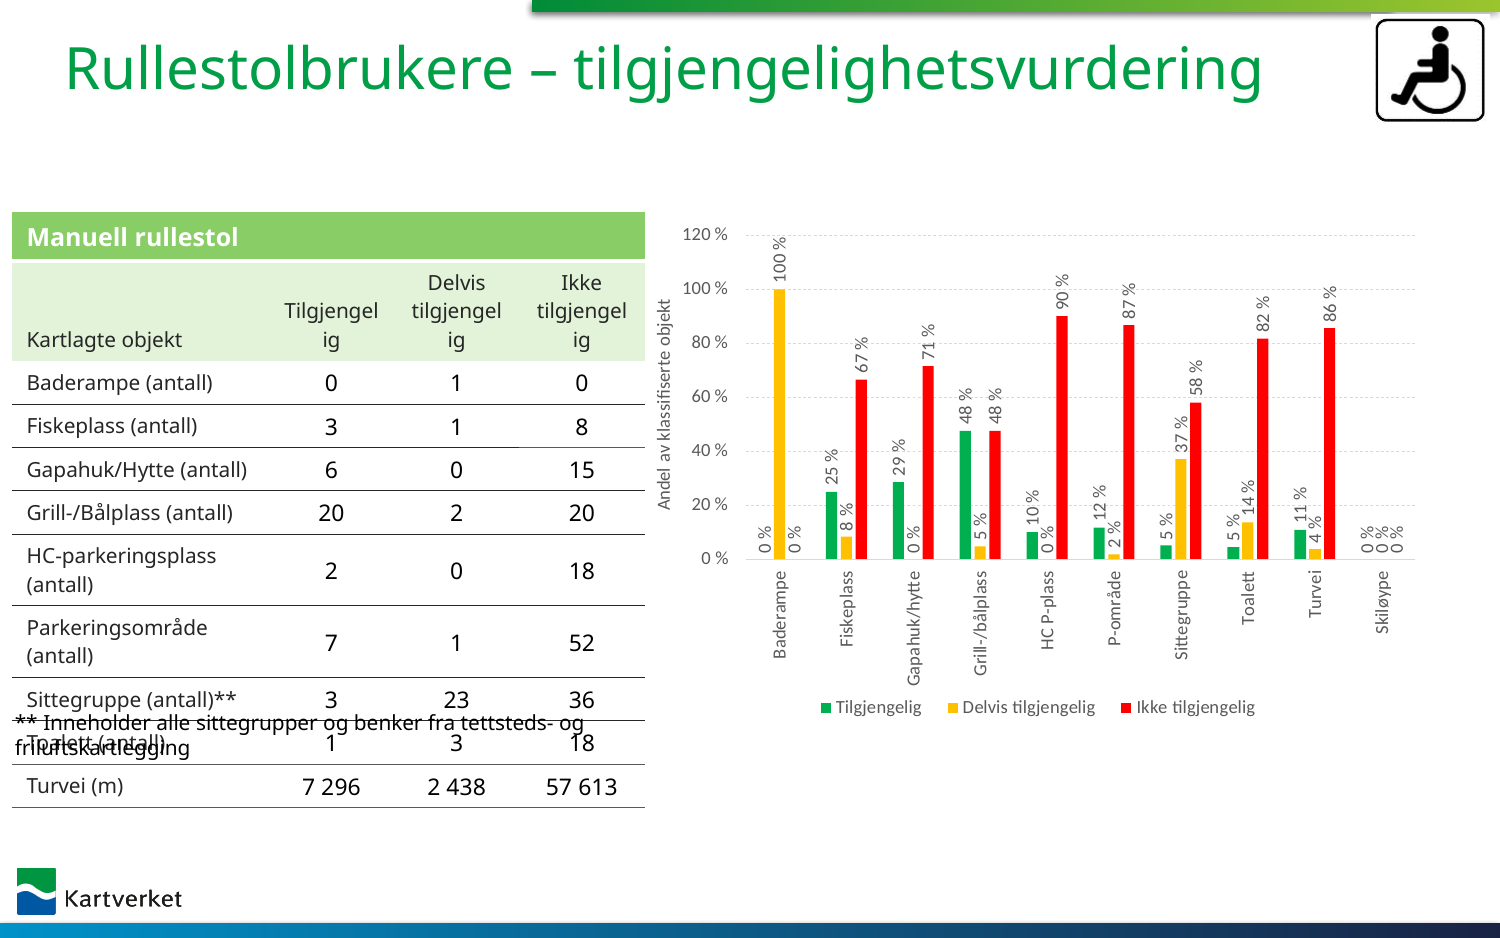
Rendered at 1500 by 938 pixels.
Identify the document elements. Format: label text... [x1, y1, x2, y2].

table_cell Fiskeplass (antall) [12, 405, 269, 447]
table_cell 0 [394, 535, 519, 605]
table_cell Turvei (m) [12, 768, 269, 807]
table_cell 7 296 [269, 768, 394, 807]
table_cell 0 [394, 448, 519, 490]
table_cell Gapahuk/Hytte (antall) [12, 448, 269, 490]
picture [643, 218, 1426, 728]
table_cell Sittegruppe (antall)** [12, 678, 269, 702]
table_cell Ikke tilgjengelig [519, 263, 638, 361]
table_cell 6 [269, 448, 394, 490]
table_cell 2 [394, 491, 519, 534]
table_cell Baderampe (antall) [12, 361, 269, 404]
table_cell 57 613 [519, 768, 645, 807]
table_cell 20 [519, 491, 638, 534]
table_cell 23 [394, 678, 519, 702]
table_cell 15 [519, 448, 638, 490]
picture [1371, 13, 1491, 127]
table_cell 36 [519, 678, 638, 702]
table_cell 2 438 [394, 768, 519, 807]
table_cell 52 [519, 606, 638, 677]
table_cell 0 [519, 361, 638, 404]
table_cell 1 [394, 405, 519, 447]
table_cell 2 [269, 535, 394, 605]
table_header Manuell rullestol [12, 212, 645, 259]
table_cell 20 [269, 491, 394, 534]
table_cell Kartlagte objekt [12, 263, 269, 361]
table_cell 1 [394, 606, 519, 677]
table_cell 3 [269, 678, 394, 702]
table_cell Delvis tilgjengelig [394, 263, 519, 361]
table_cell HC-parkeringsplass (antall) [12, 535, 269, 605]
table_cell 1 [394, 361, 519, 404]
table_cell Tilgjengelig [269, 263, 394, 361]
text_box Rullestolbrukere – tilgjengelighetsvurdering [49, 12, 1372, 109]
table_cell 3 [269, 405, 394, 447]
table_cell 18 [519, 535, 638, 605]
table_cell 0 [269, 361, 394, 404]
table_cell Parkeringsområde (antall) [12, 606, 269, 677]
text_box ** Inneholder alle sittegrupper og benker fra tettsteds- og friluftskartlegging [0, 702, 745, 768]
table_cell 8 [519, 405, 638, 447]
table_cell Grill-/Bålplass (antall) [12, 491, 269, 534]
table_cell 7 [269, 606, 394, 677]
